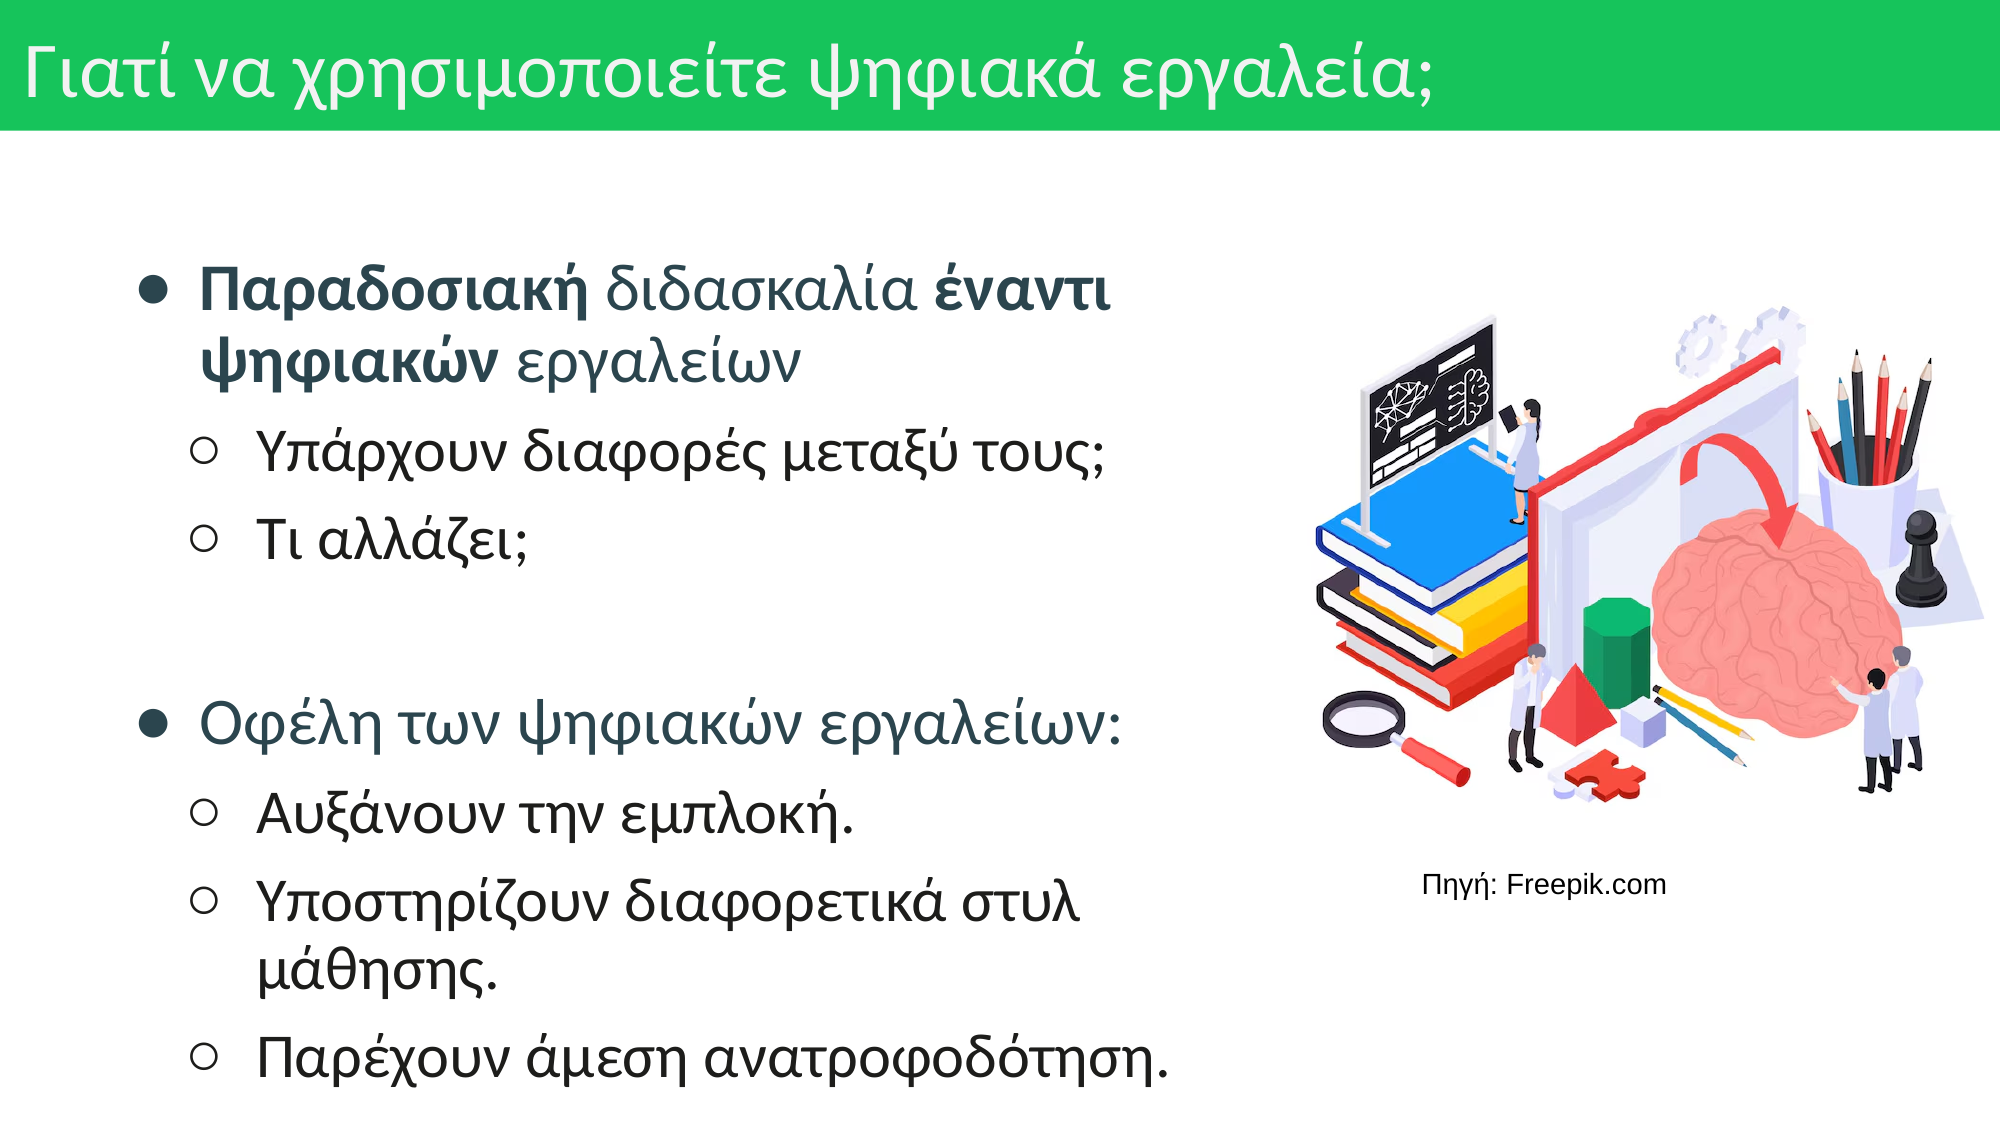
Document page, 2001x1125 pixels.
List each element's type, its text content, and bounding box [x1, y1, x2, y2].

text_box Πηγή: Freepik.com [1406, 850, 1744, 915]
list Παραδοσιακή διδασκαλία έναντι ψηφιακών εργαλείων Υπάρχουν διαφορές μεταξύ τους; Τι αλλάζει; Οφέλη των ψηφιακών εργαλείων: Αυξάνουν την εμπλοκή. Υποστηρίζουν διαφορετικά στυλ μάθησης. Παρέχουν άμεση ανατροφοδότηση. [16, 144, 1296, 1108]
picture [1295, 264, 2000, 829]
title Γιατί να χρησιμοποιείτε ψηφιακά εργαλεία; [16, 13, 1976, 131]
